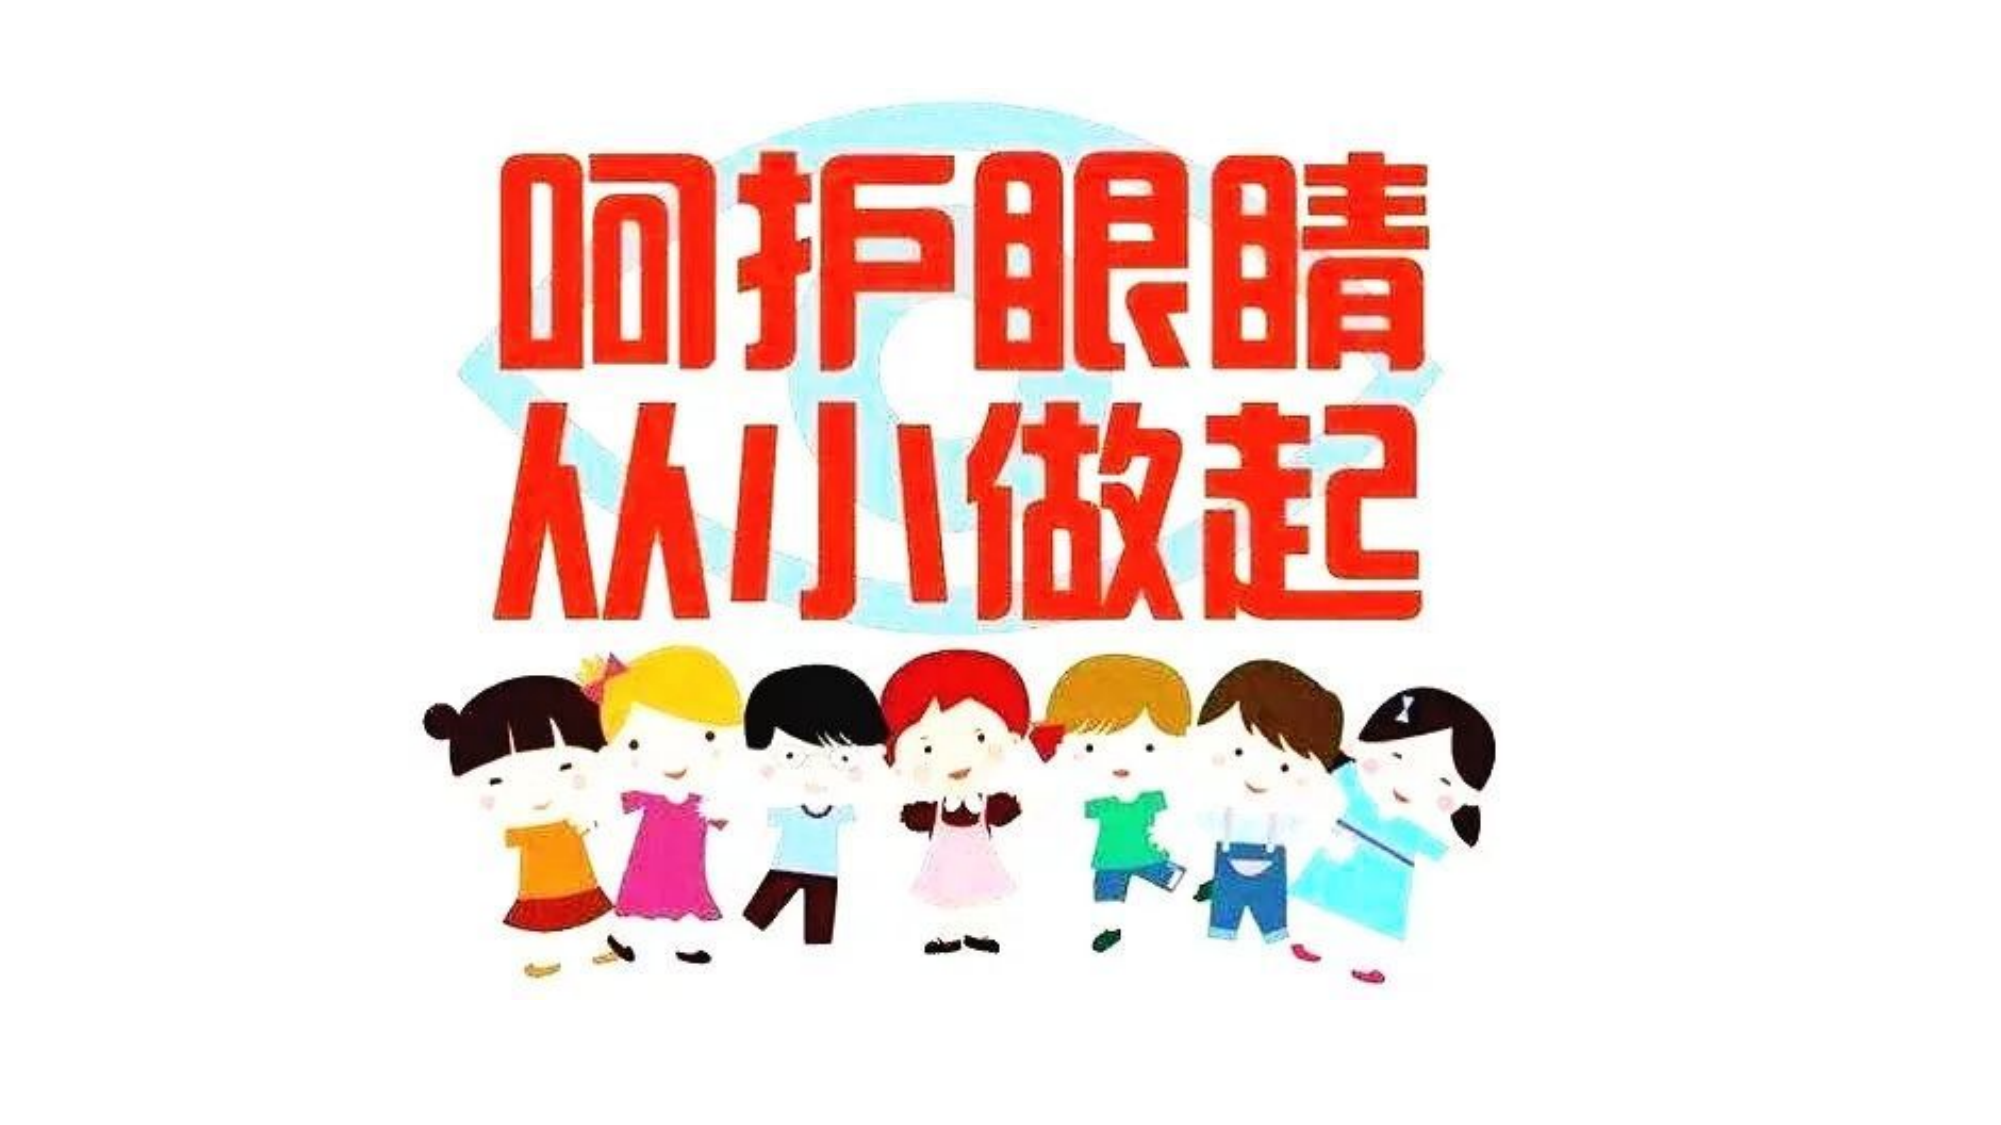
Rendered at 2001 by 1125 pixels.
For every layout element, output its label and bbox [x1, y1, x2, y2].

picture [376, 88, 1530, 1000]
